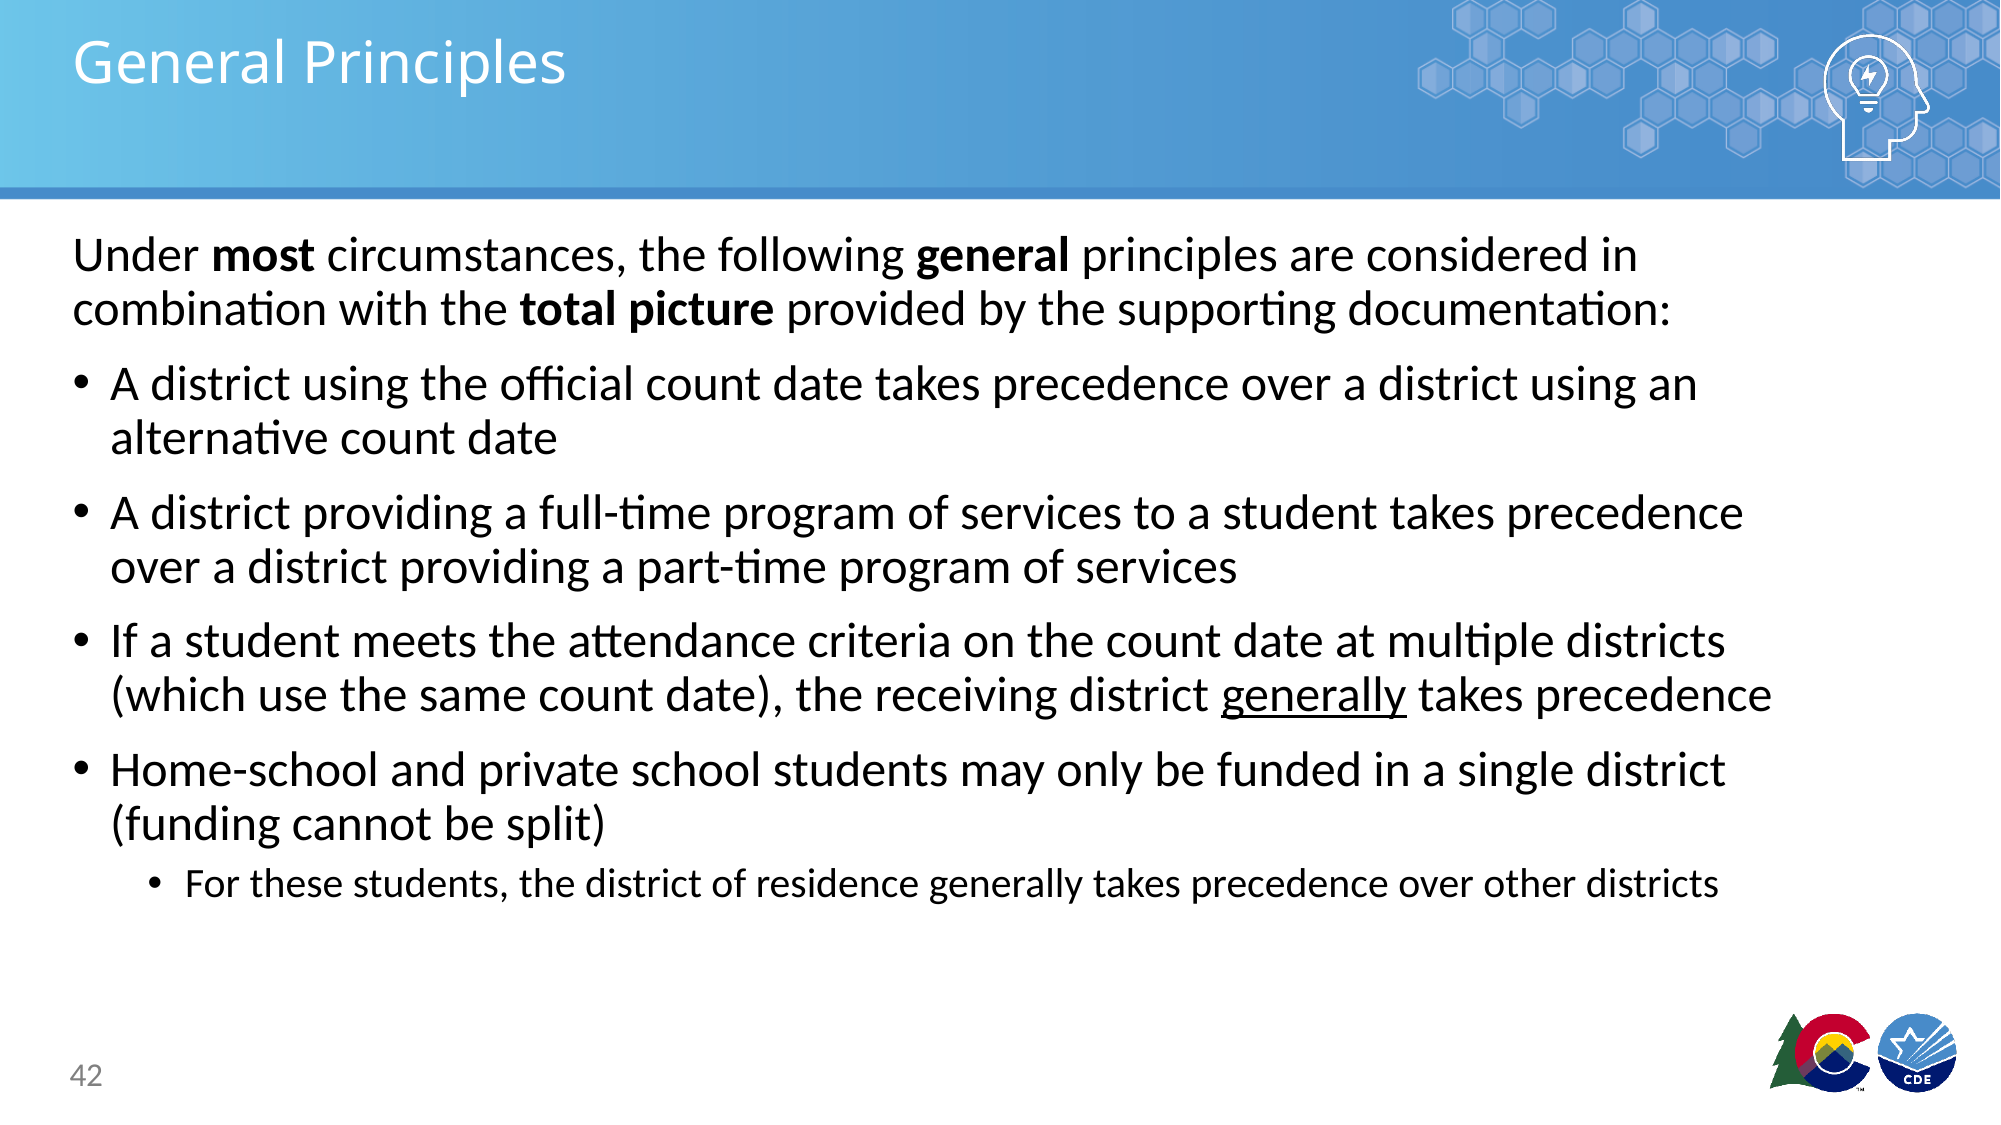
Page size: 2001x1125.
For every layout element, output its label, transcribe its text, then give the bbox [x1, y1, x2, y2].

title General Principles [72, 33, 1396, 182]
list Under most circumstances, the following general principles are considered in combination with the total picture provided by the supporting documentation: A district using the official count date takes precedence over a district using an alternative count date A district providing a full-time program of services to a student takes precedence over a district providing a part-time program of services If a student meets the attendance criteria on the count date at multiple districts (which use the same count date), the receiving district generally takes precedence Home-school and private school students may only be funded in a single district (funding cannot be split) For these students, the district of residence generally takes precedence over other districts [72, 228, 1802, 1043]
picture [1768, 1012, 1957, 1093]
slide_number 42 [54, 1042, 505, 1103]
picture [0, 0, 2000, 200]
